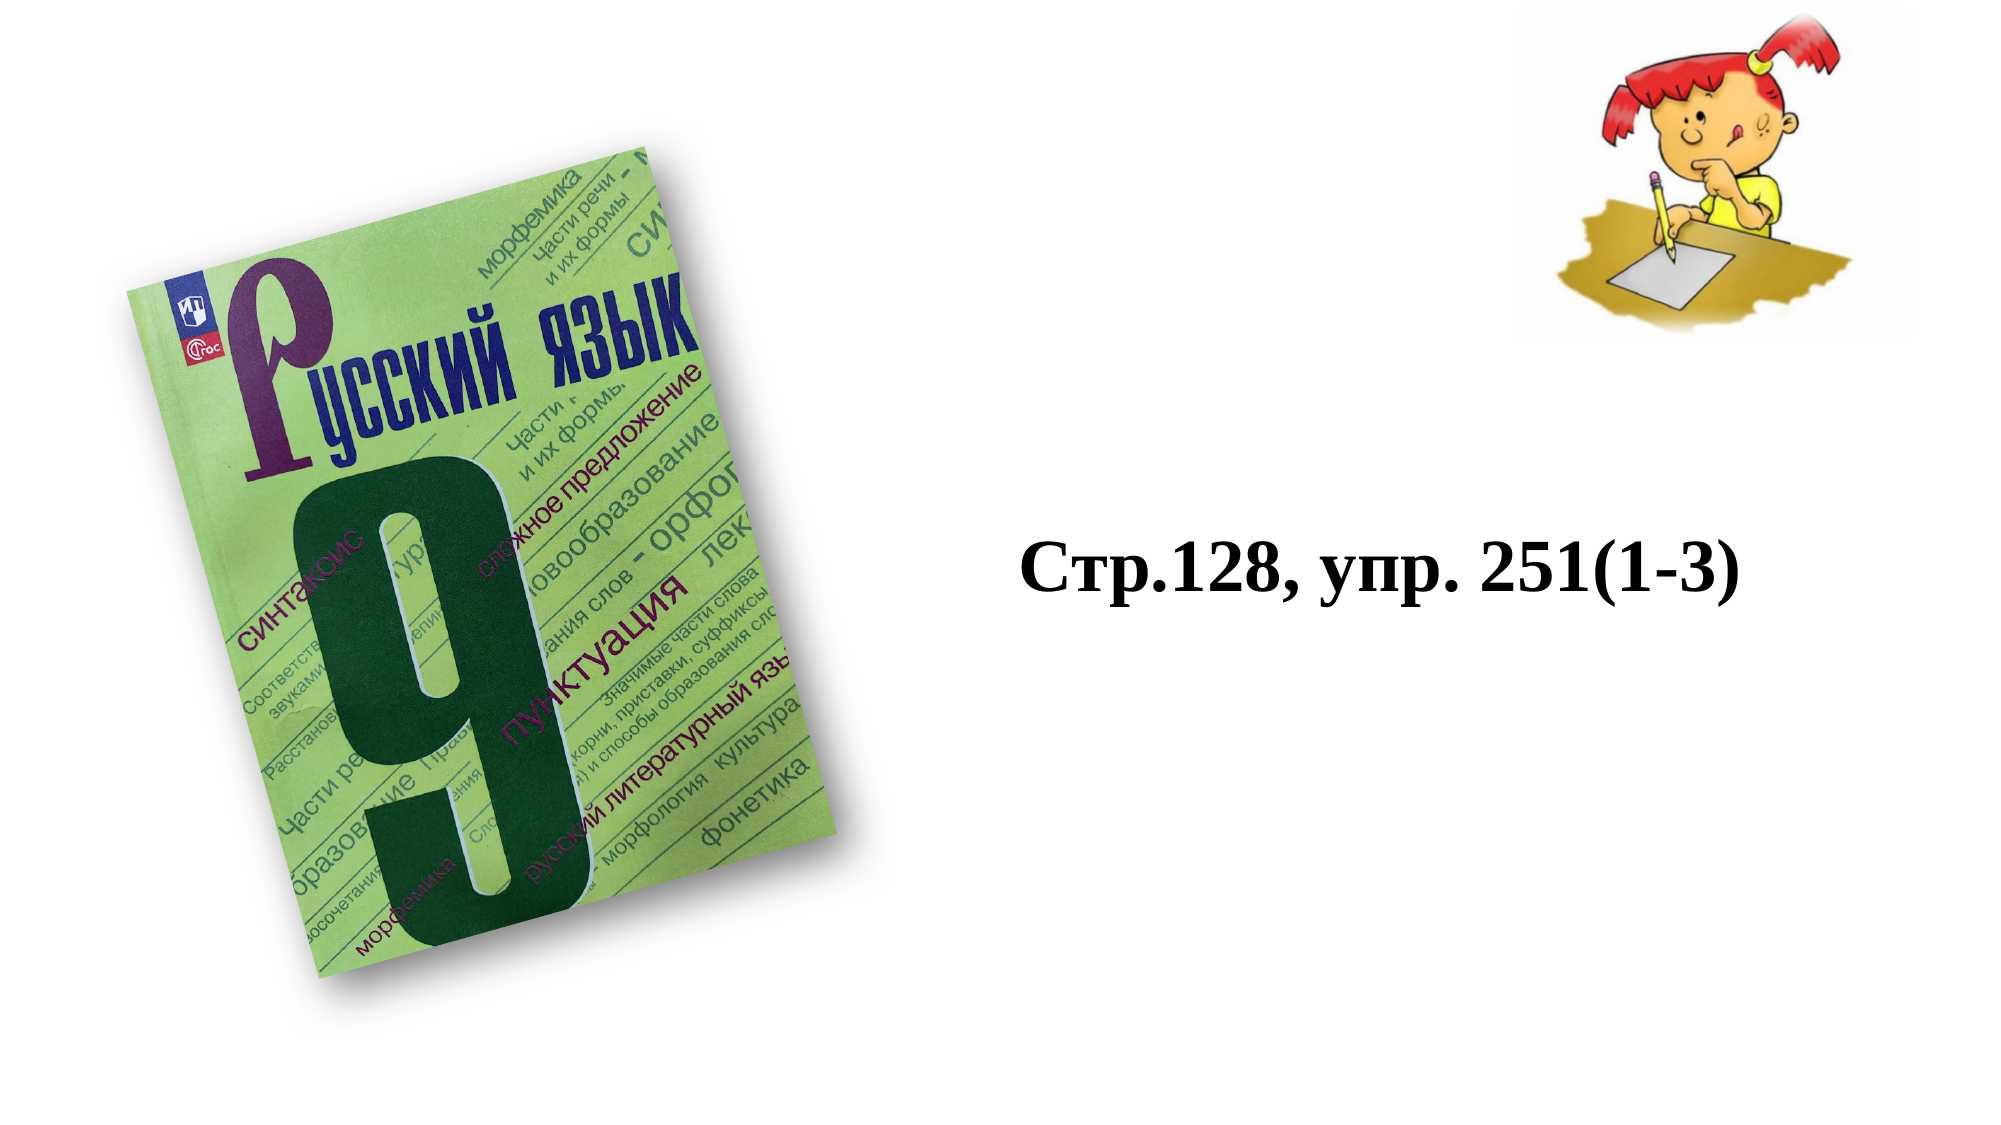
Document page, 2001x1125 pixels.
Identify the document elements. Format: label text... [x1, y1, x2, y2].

picture [126, 146, 838, 979]
text_box Стр.128, упр. 251(1-3) [1003, 509, 1758, 615]
picture [1511, 6, 1913, 344]
